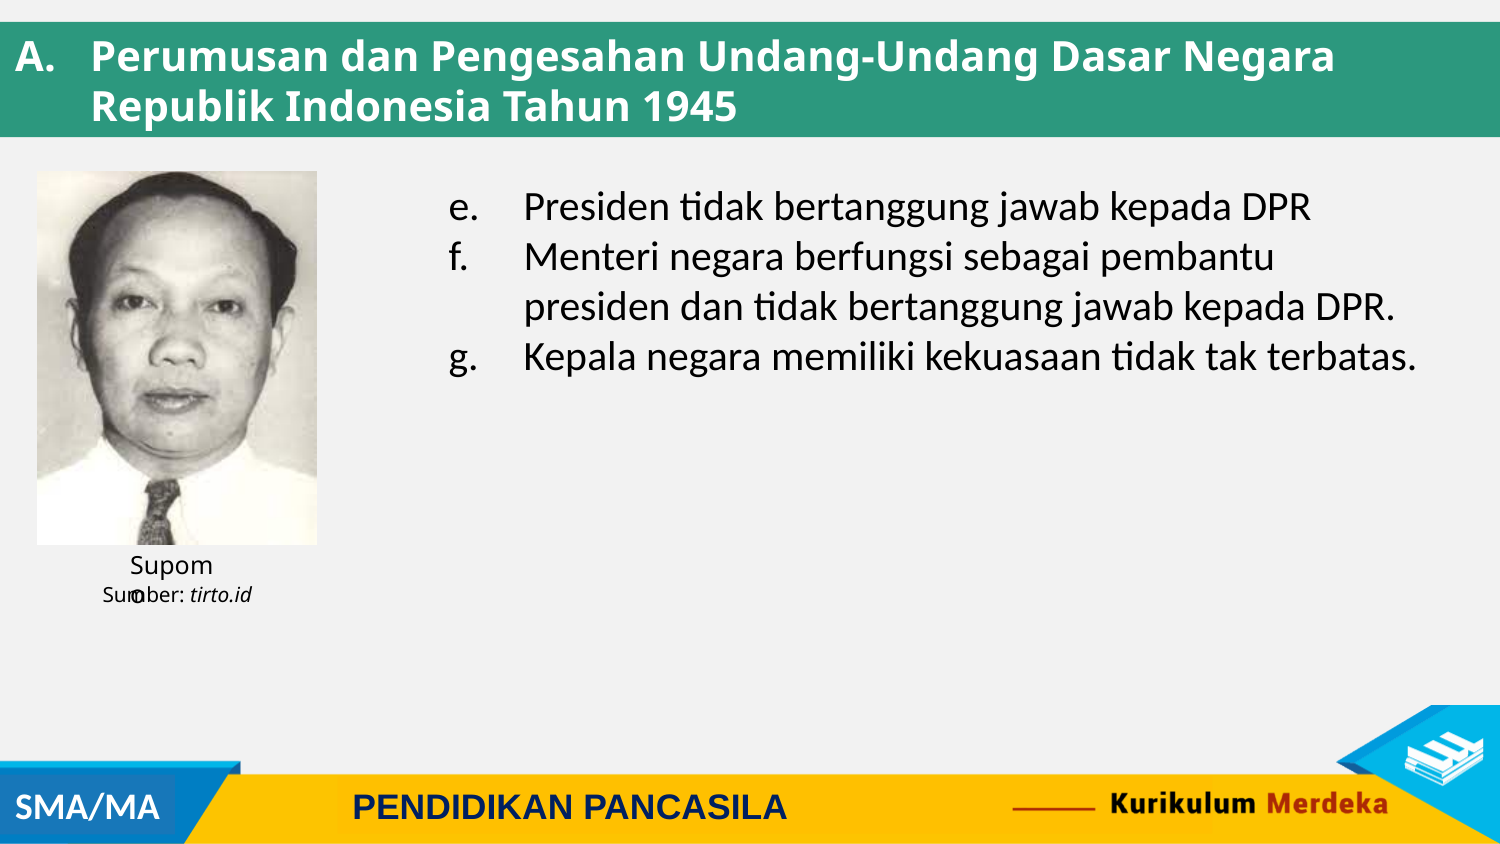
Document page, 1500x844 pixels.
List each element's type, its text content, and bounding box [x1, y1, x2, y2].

picture [37, 171, 318, 545]
text_box Perumusan dan Pengesahan Undang-Undang Dasar Negara Republik Indonesia Tahun 1945 [0, 20, 1500, 139]
text_box Supomo [115, 552, 235, 574]
text_box Presiden tidak bertanggung jawab kepada DPR Menteri negara berfungsi sebagai pembantu presiden dan tidak bertanggung jawab kepada DPR. Kepala negara memiliki kekuasaan tidak tak terbatas. [362, 171, 1438, 387]
text_box Sumber: tirto.id [87, 574, 267, 615]
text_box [0, 705, 1500, 844]
